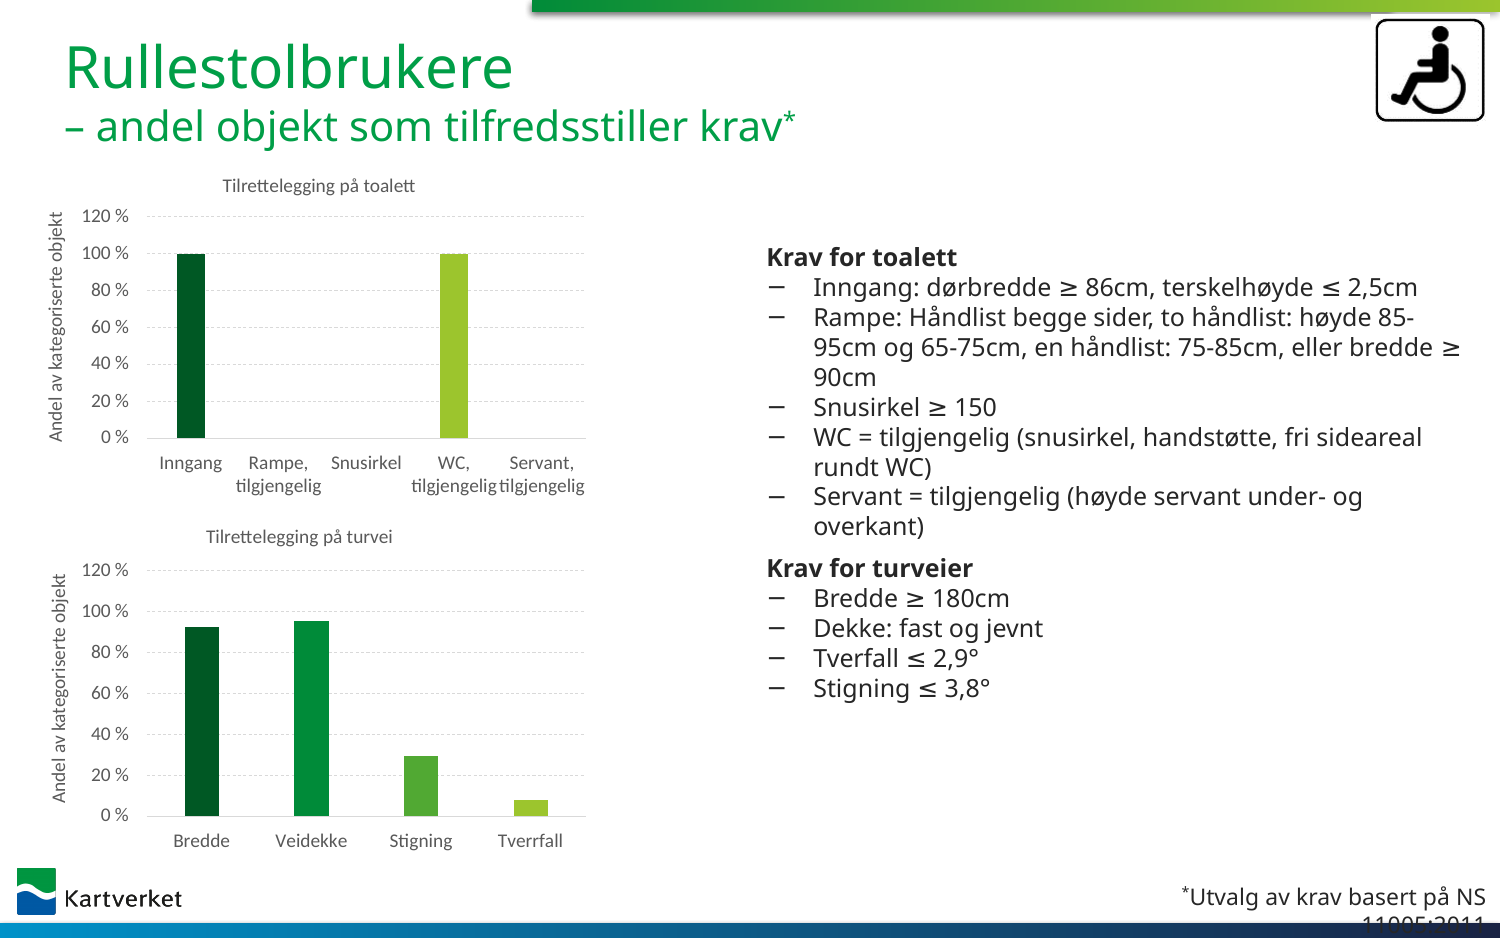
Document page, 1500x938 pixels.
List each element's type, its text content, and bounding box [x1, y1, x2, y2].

picture [41, 166, 598, 505]
text_box Krav for turveier Bredde ≥ 180cm Dekke: fast og jevnt Tverfall ≤ 2,9° Stigning ≤ 3,8° [751, 545, 1483, 710]
picture [1371, 13, 1491, 127]
picture [41, 520, 597, 859]
text_box Rullestolbrukere – andel objekt som tilfredsstiller krav* [49, 14, 1431, 158]
text_box *Utvalg av krav basert på NS 11005:2011 [1068, 873, 1500, 938]
text_box Krav for toalett Inngang: dørbredde ≥ 86cm, terskelhøyde ≤ 2,5cm Rampe: Håndlist begge sider, to håndlist: høyde 85-95cm og 65-75cm, en håndlist: 75-85cm, eller bredde ≥ 90cm Snusirkel ≥ 150 WC = tilgjengelig (snusirkel, handstøtte, fri sideareal rundt WC) Servant = tilgjengelig (høyde servant under- og overkant) [751, 234, 1483, 545]
